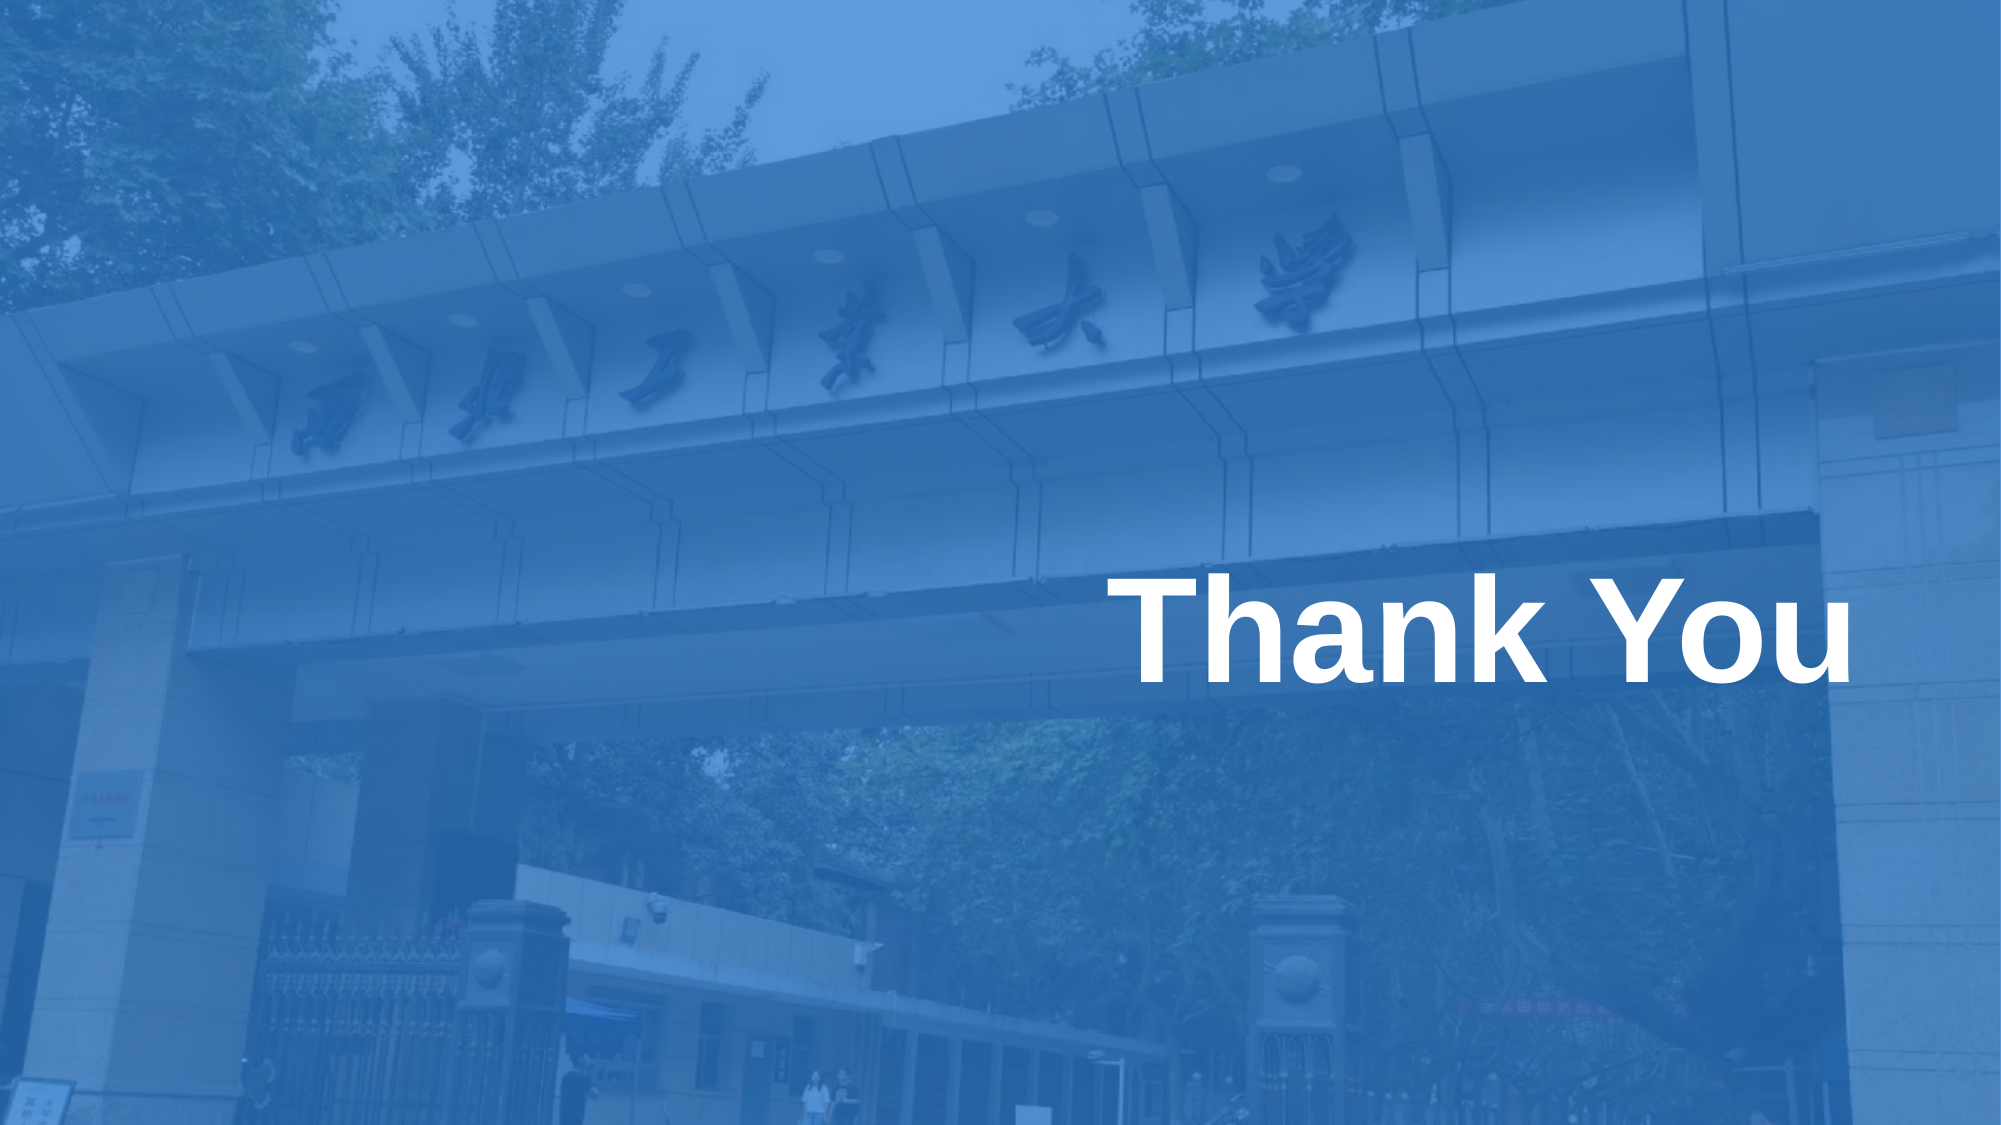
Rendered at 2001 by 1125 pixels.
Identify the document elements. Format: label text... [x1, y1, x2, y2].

title Thank You [461, 357, 1876, 721]
